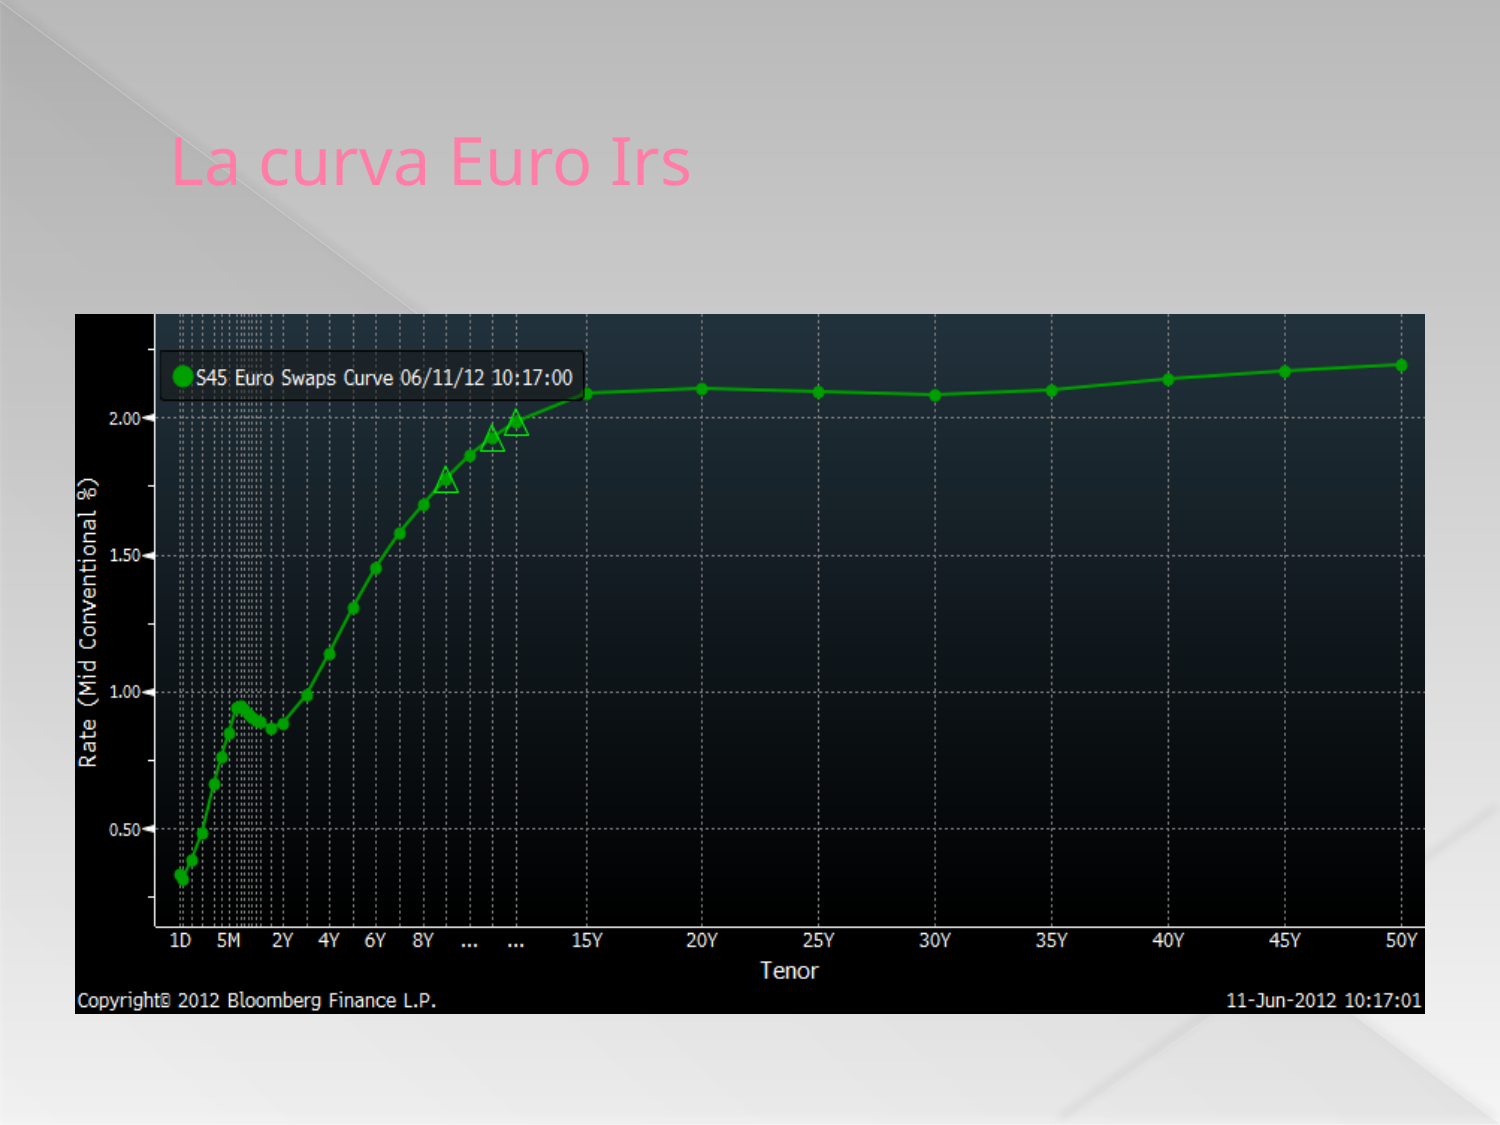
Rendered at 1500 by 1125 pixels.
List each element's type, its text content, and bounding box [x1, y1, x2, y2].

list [74, 314, 1426, 1014]
title La curva Euro Irs [75, 43, 1425, 274]
